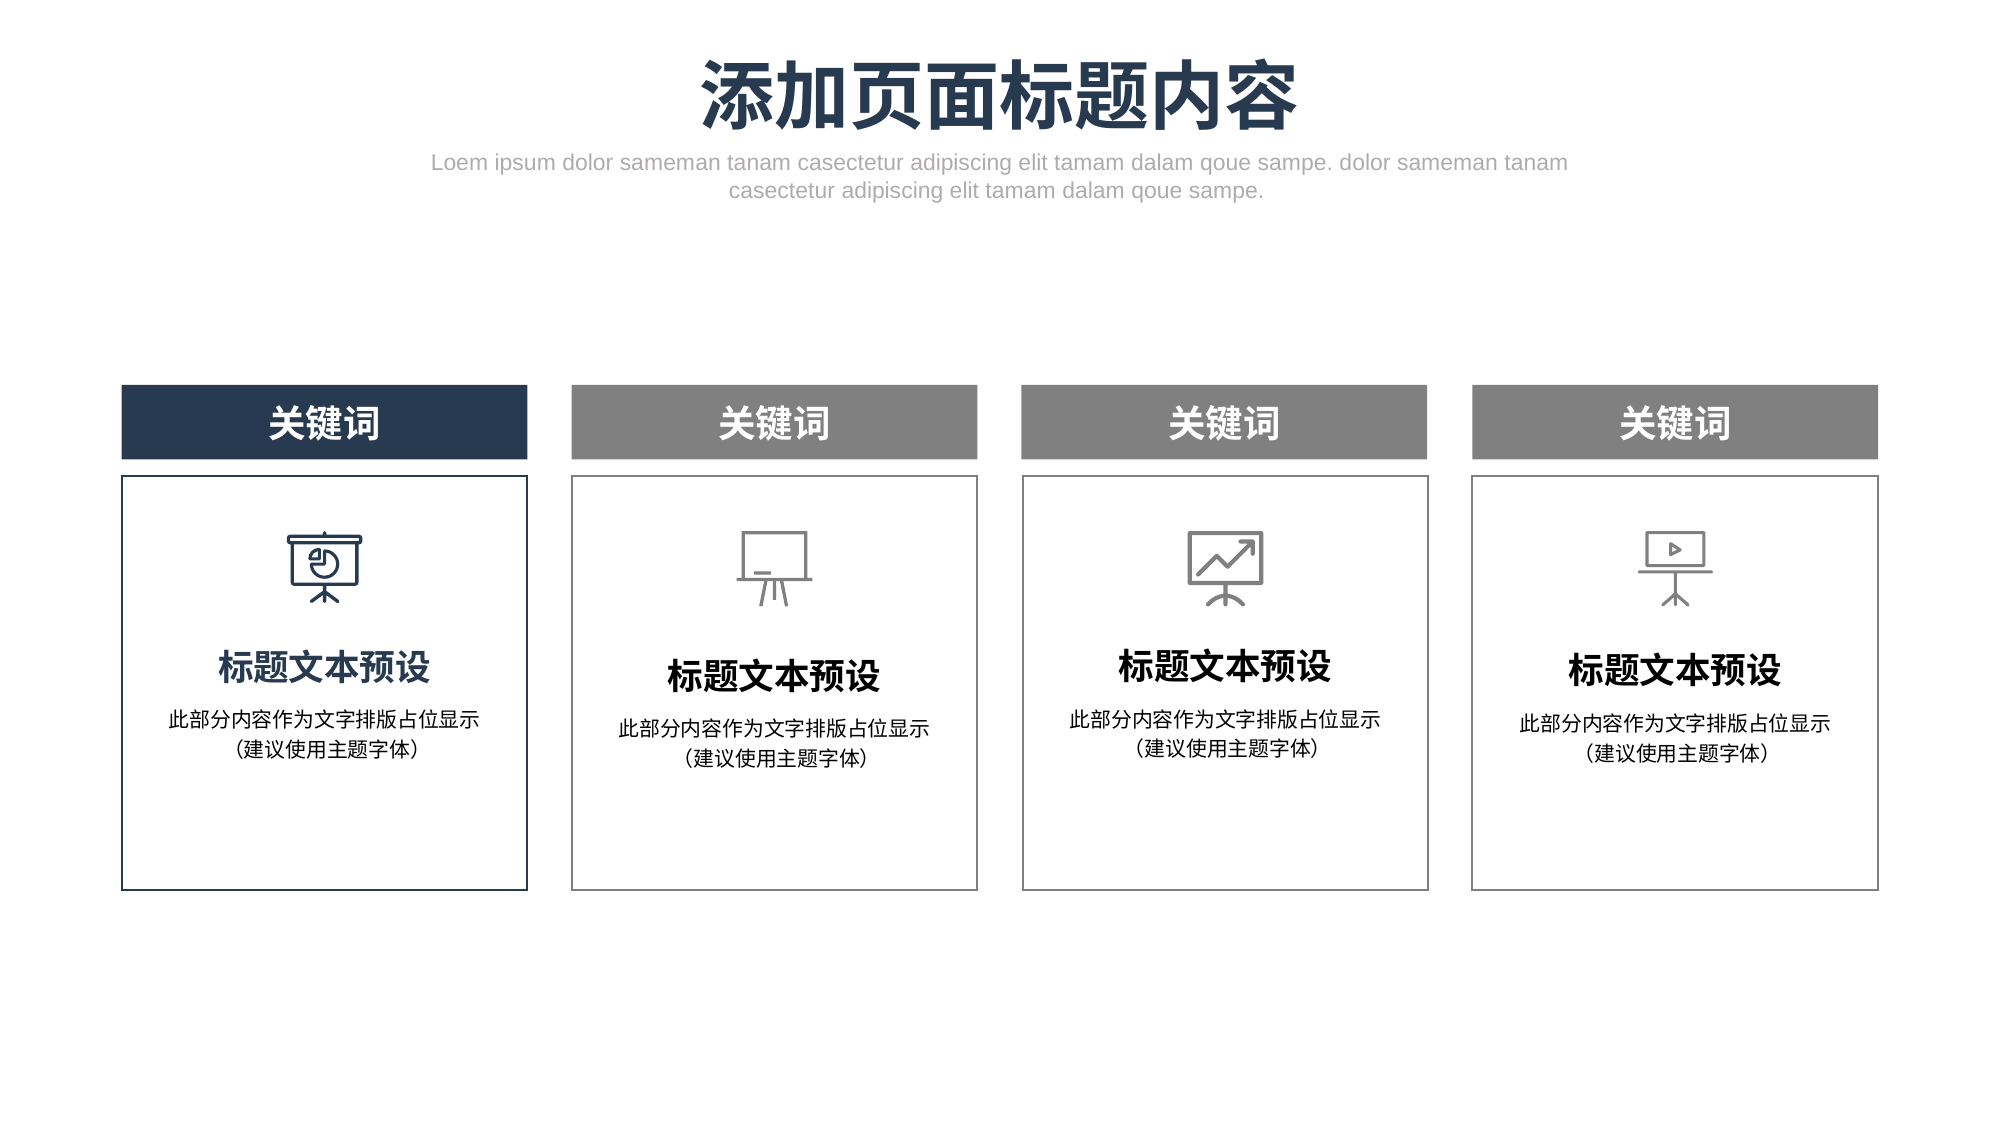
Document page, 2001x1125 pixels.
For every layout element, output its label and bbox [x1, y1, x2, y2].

text_box [121, 384, 1879, 890]
